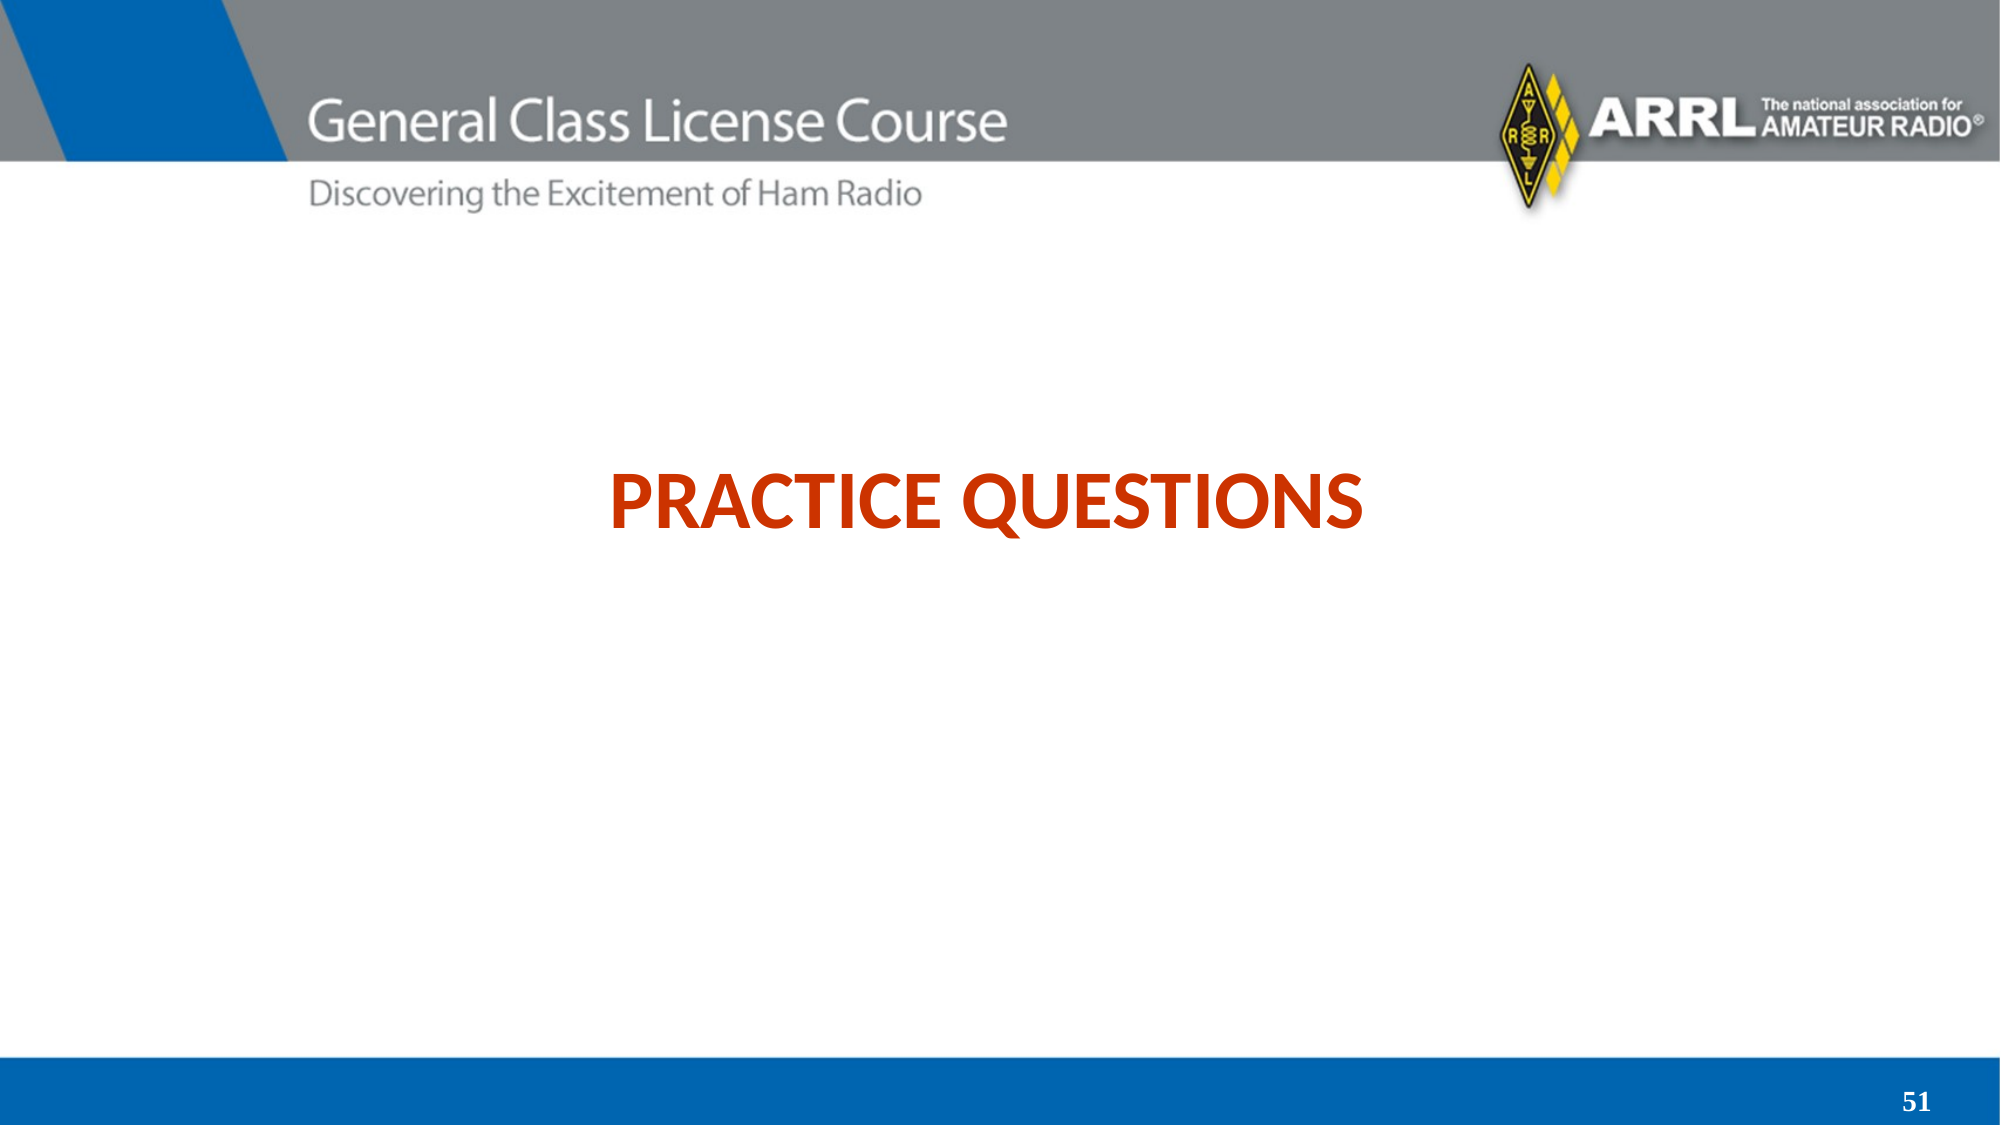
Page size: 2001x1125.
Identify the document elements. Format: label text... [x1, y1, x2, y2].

picture [0, 0, 2001, 1125]
title PRACTICE QUESTIONS [87, 437, 1888, 625]
